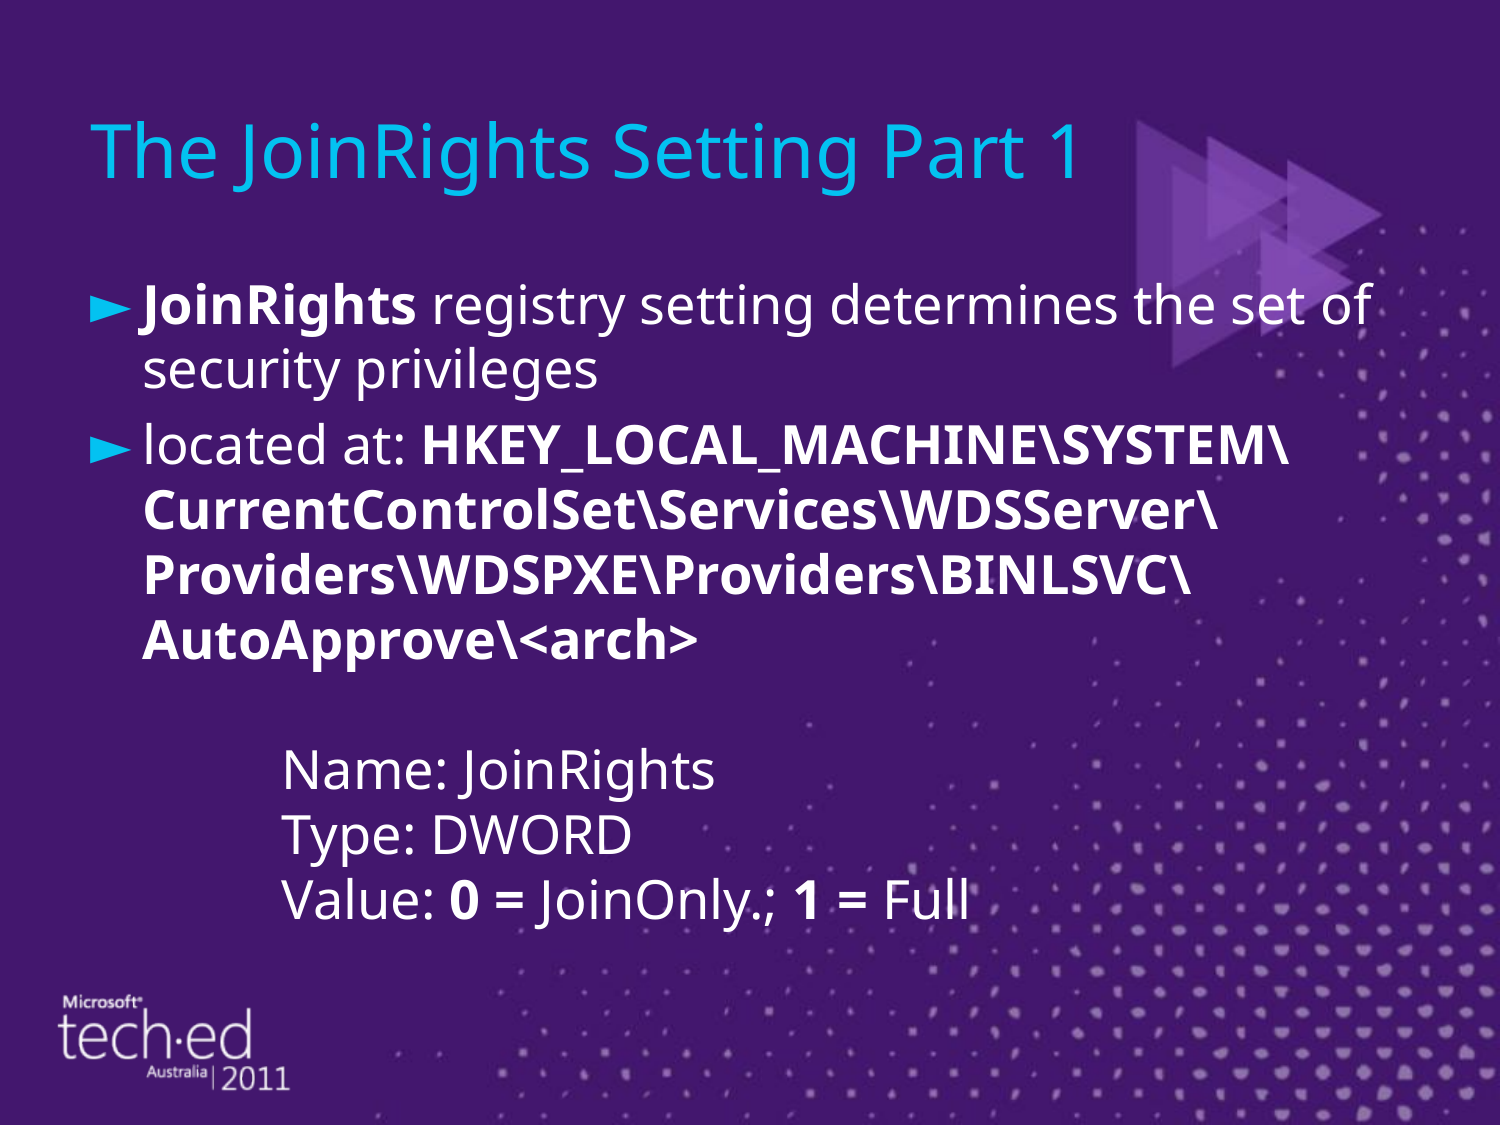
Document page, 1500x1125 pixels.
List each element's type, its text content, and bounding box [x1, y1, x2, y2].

title The JoinRights Setting Part 1 [75, 54, 1425, 243]
list JoinRights registry setting determines the set of security privileges located at: HKEY_LOCAL_MACHINE\SYSTEM\CurrentControlSet\Services\WDSServer\Providers\WDSPXE\Providers\BINLSVC\AutoApprove\<arch> Name: JoinRights Type: DWORD Value: 0 = JoinOnly.; 1 = Full [75, 262, 1425, 1005]
picture [0, 0, 1500, 1125]
